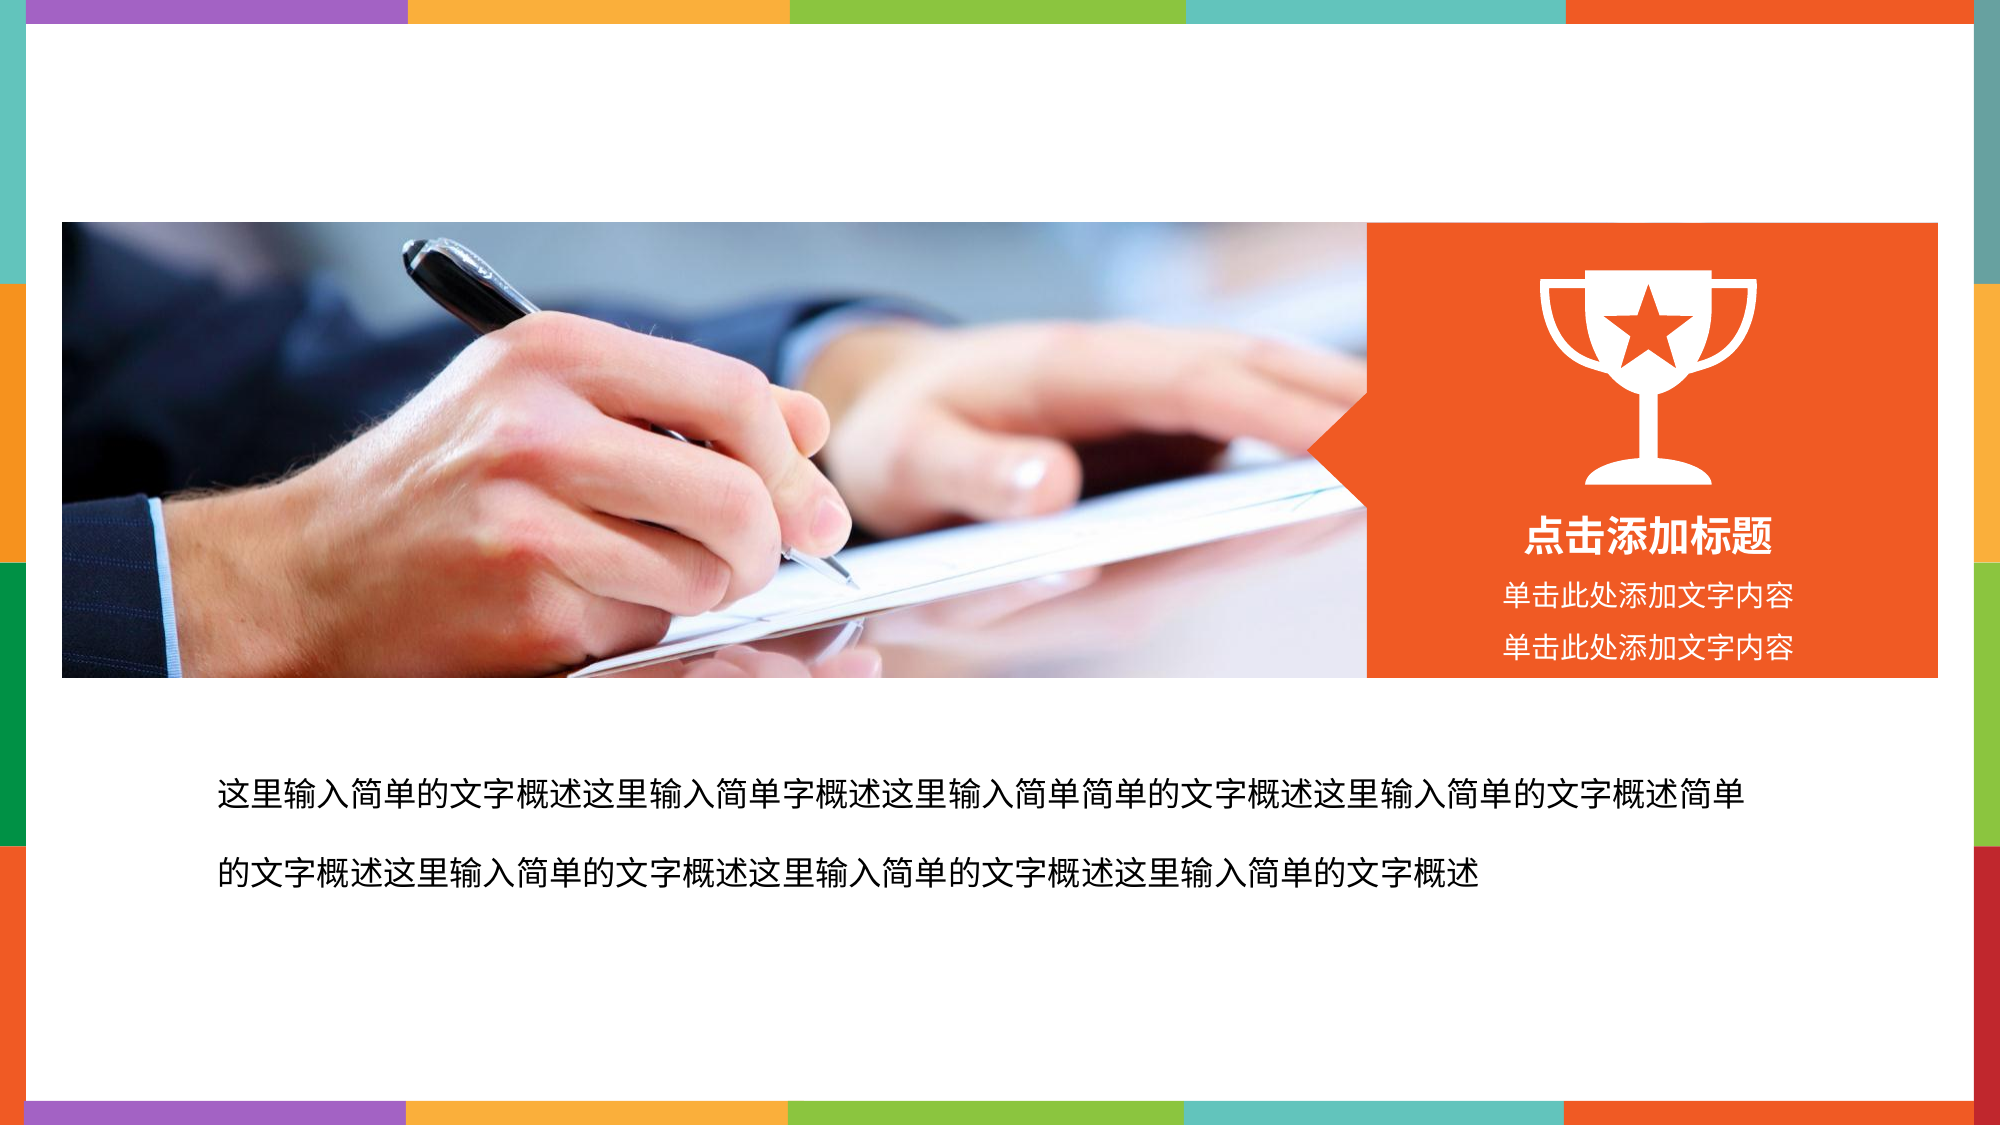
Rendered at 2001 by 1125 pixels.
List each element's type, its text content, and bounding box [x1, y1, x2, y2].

picture [62, 222, 1938, 678]
text_box 这里输入简单的文字概述这里输入简单字概述这里输入简单简单的文字概述这里输入简单的文字概述简单的文字概述这里输入简单的文字概述这里输入简单的文字概述这里输入简单的文字概述 [202, 725, 1795, 900]
